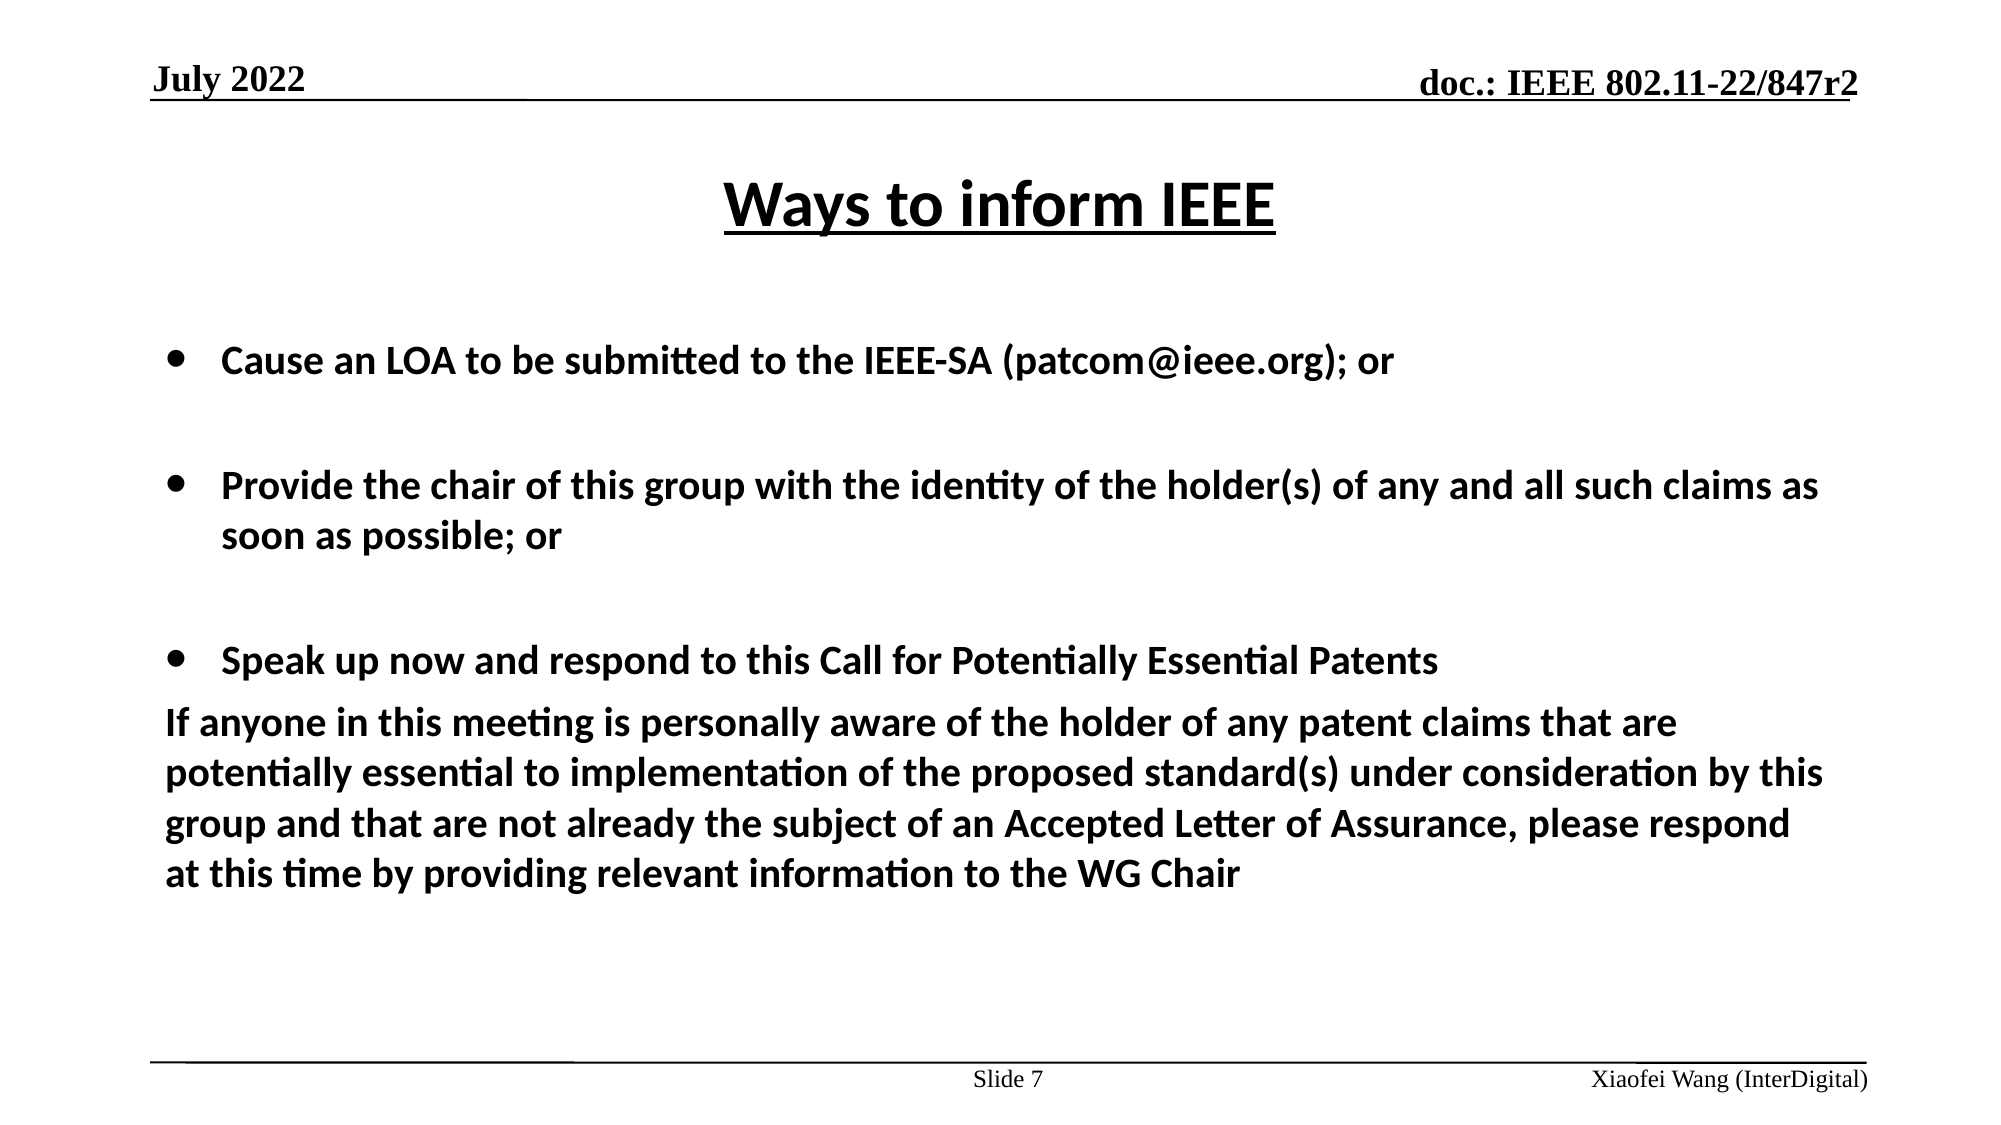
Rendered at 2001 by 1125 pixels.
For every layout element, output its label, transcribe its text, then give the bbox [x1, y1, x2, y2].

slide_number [152, 54, 563, 100]
title Ways to inform IEEE [149, 112, 1850, 288]
list Cause an LOA to be submitted to the IEEE-SA (patcom@ieee.org); or Provide the chair of this group with the identity of the holder(s) of any and all such claims as soon as possible; or Speak up now and respond to this Call for Potentially Essential Patents If anyone in this meeting is personally aware of the holder of any patent claims that are potentially essential to implementation of the proposed standard(s) under consideration by this group and that are not already the subject of an Accepted Letter of Assurance, please respond at this time by providing relevant information to the WG Chair [149, 324, 1850, 1000]
footer Xiaofei Wang (InterDigital) [1171, 1061, 1869, 1093]
slide_number Slide 7 [950, 1061, 1067, 1123]
